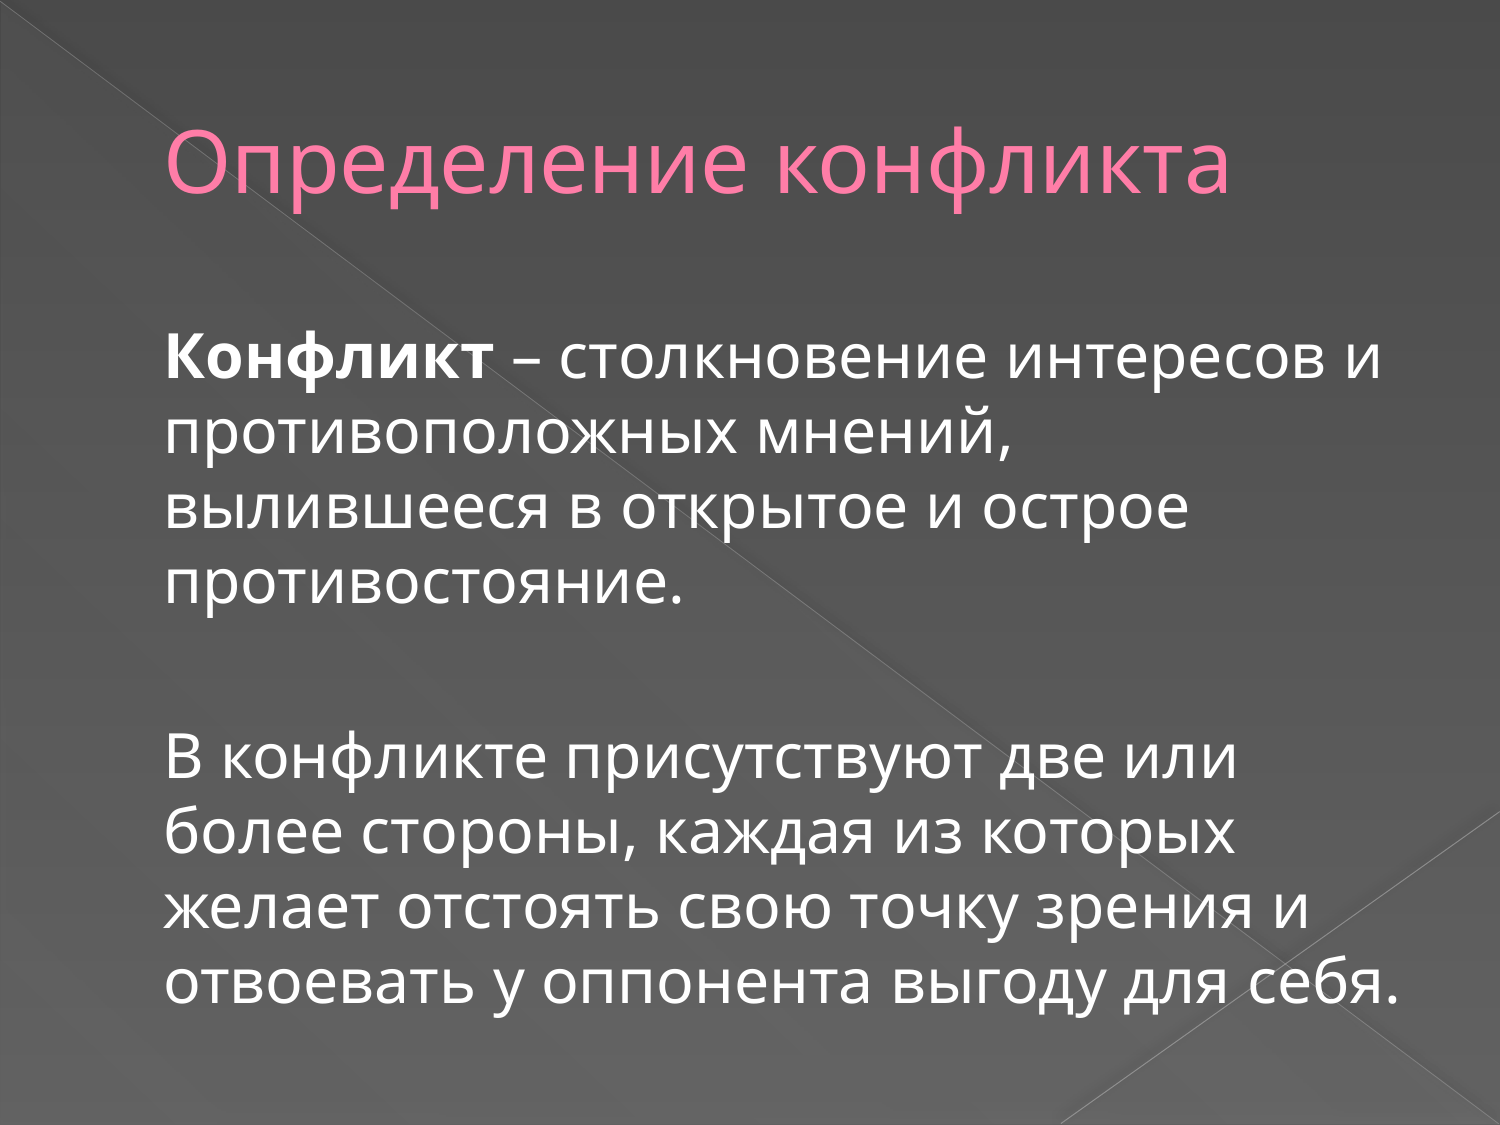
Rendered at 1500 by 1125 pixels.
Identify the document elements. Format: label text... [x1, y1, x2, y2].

list Конфликт – столкновение интересов и противоположных мнений, вылившееся в открытое и острое противостояние. В конфликте присутствуют две или более стороны, каждая из которых желает отстоять свою точку зрения и отвоевать у оппонента выгоду для себя. [75, 308, 1425, 1059]
title Определение конфликта [75, 43, 1425, 274]
